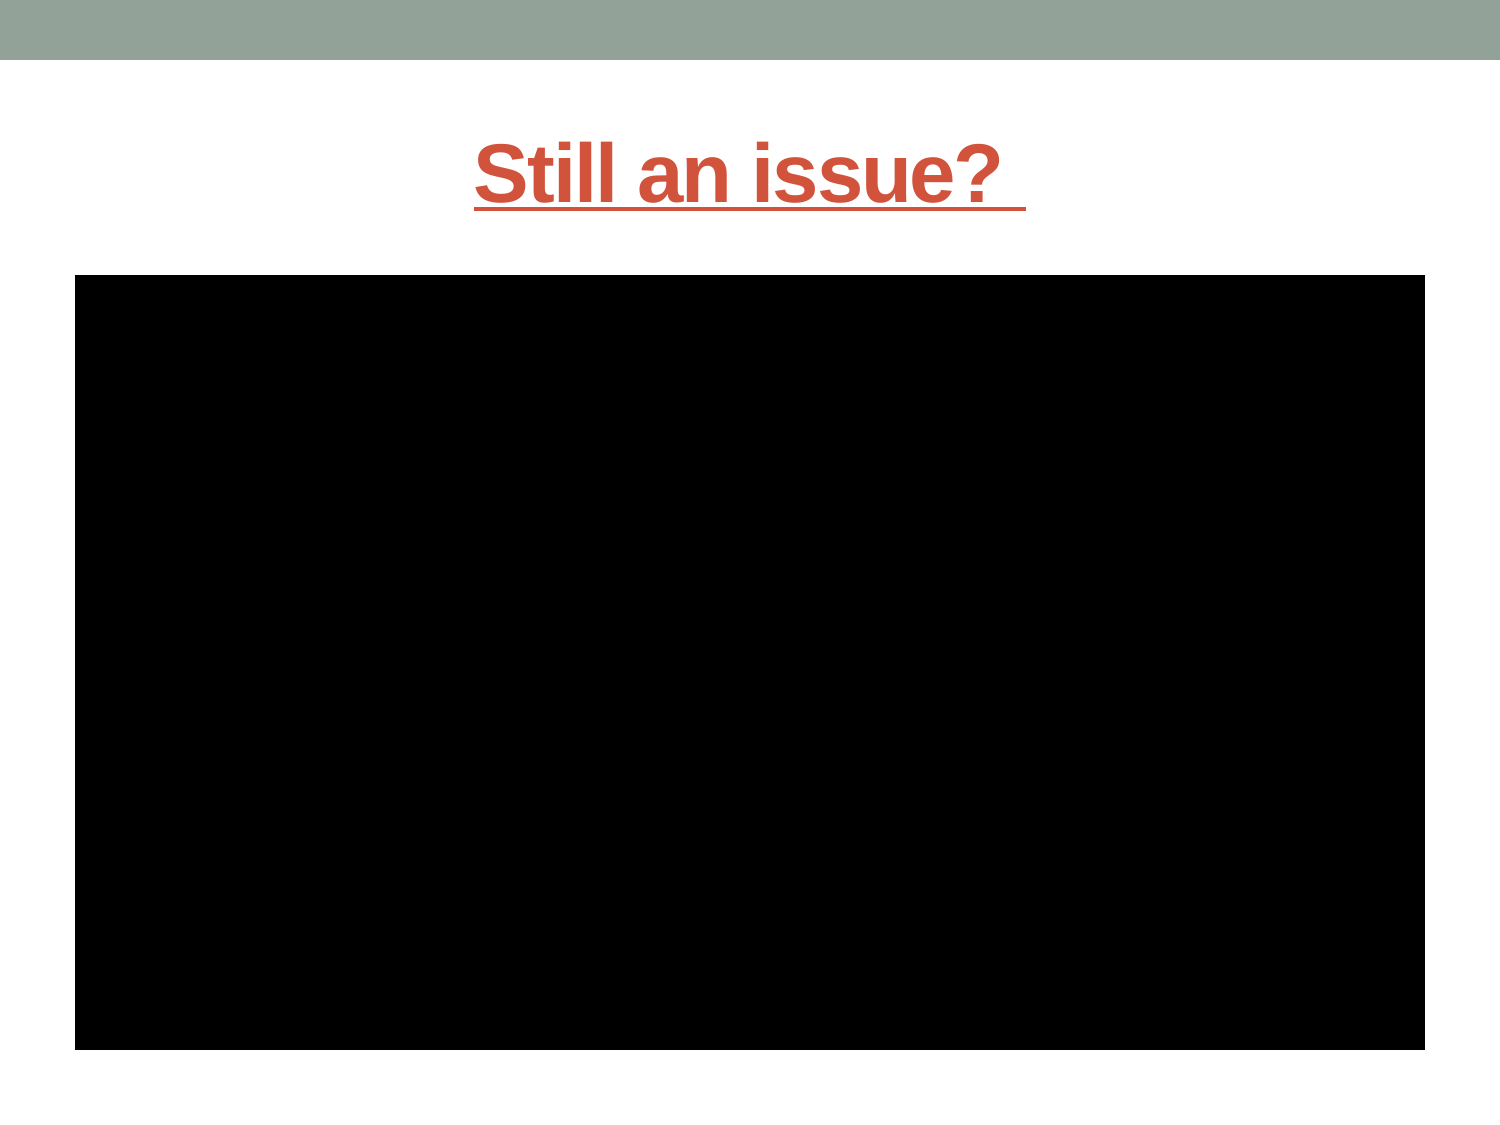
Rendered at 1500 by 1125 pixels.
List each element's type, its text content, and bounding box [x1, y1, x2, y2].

title Still an issue? [75, 87, 1425, 250]
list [74, 274, 1426, 1051]
